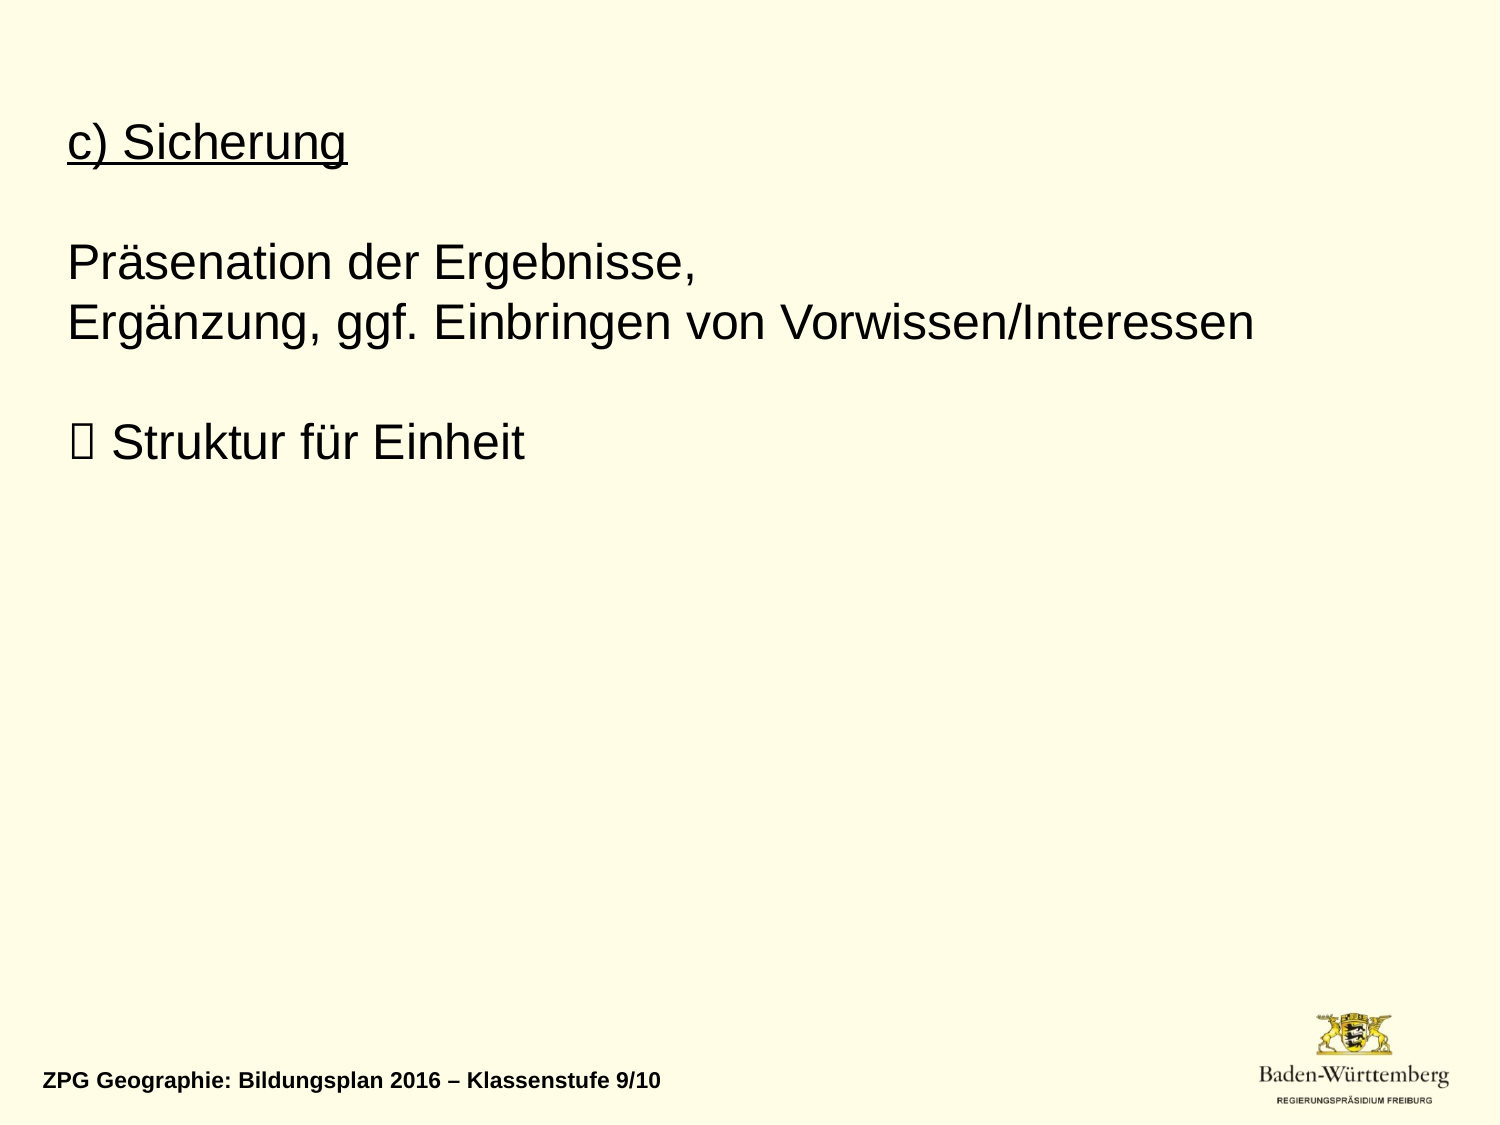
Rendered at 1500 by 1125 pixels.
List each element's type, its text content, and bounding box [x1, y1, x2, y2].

text_box c) Sicherung Präsenation der Ergebnisse, Ergänzung, ggf. Einbringen von Vorwissen/Interessen  Struktur für Einheit [52, 101, 1286, 537]
picture [1257, 1011, 1451, 1106]
